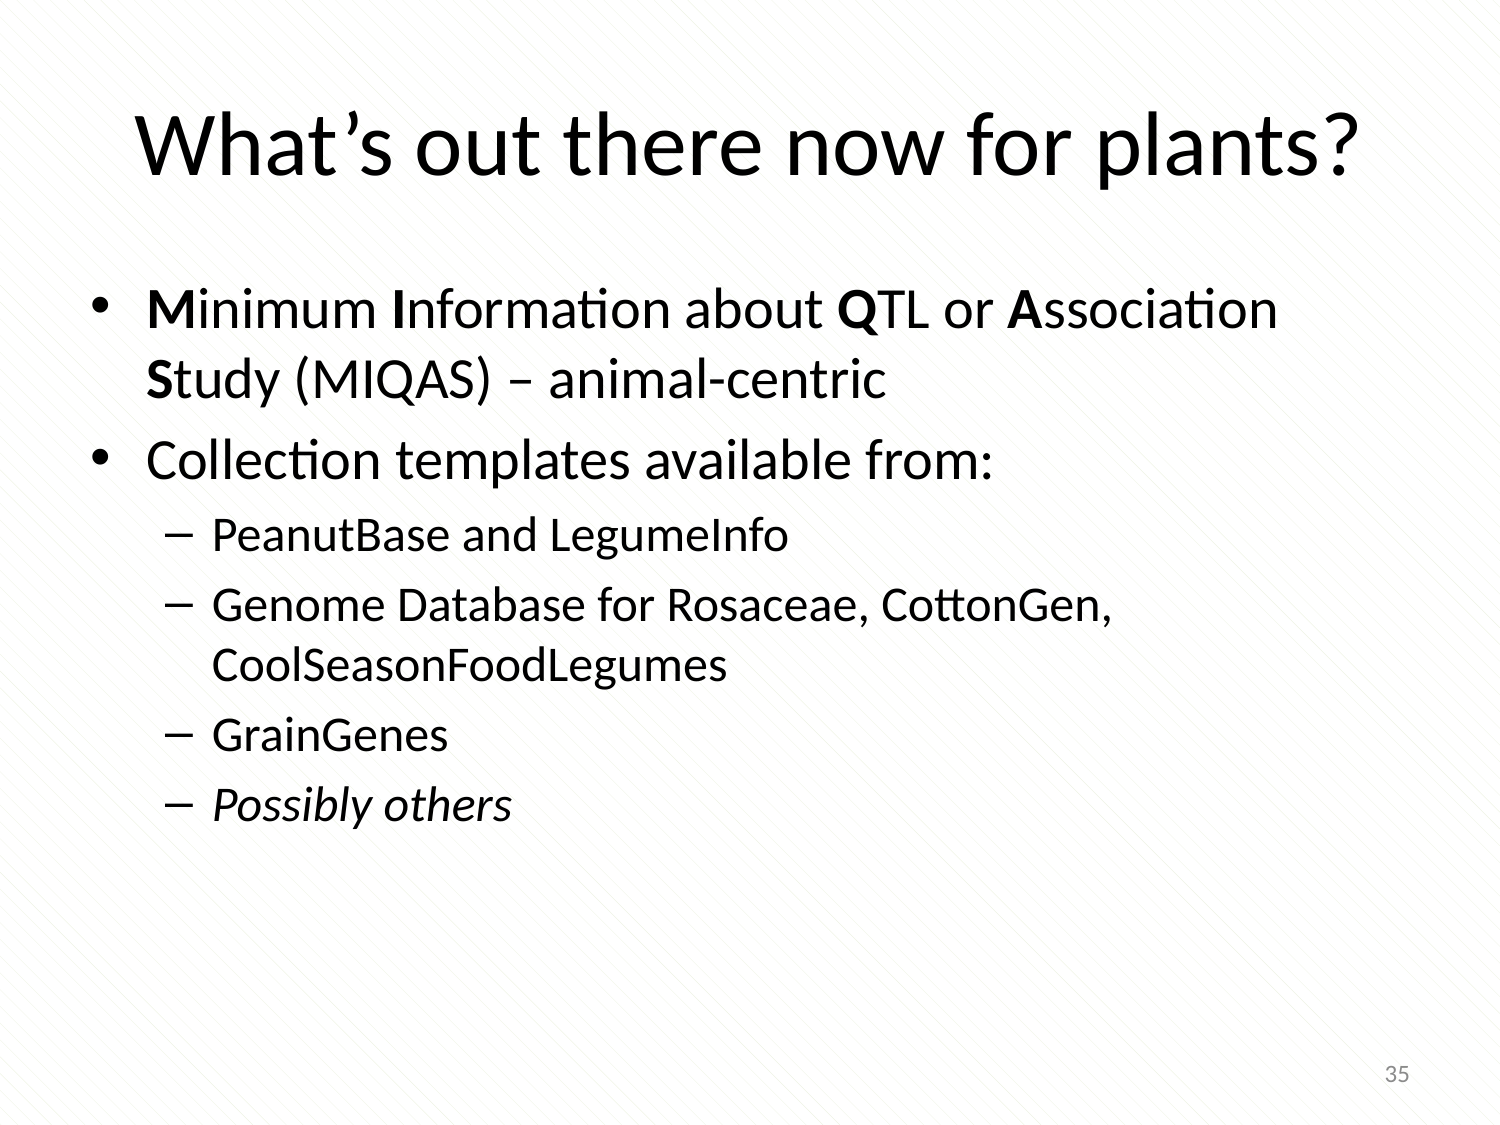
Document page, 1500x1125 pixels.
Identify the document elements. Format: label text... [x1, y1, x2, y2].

list Minimum Information about QTL or Association Study (MIQAS) – animal-centric Collection templates available from: PeanutBase and LegumeInfo Genome Database for Rosaceae, CottonGen, CoolSeasonFoodLegumes GrainGenes Possibly others [75, 262, 1425, 1005]
title What’s out there now for plants? [75, 45, 1425, 233]
slide_number 35 [1074, 1042, 1425, 1103]
